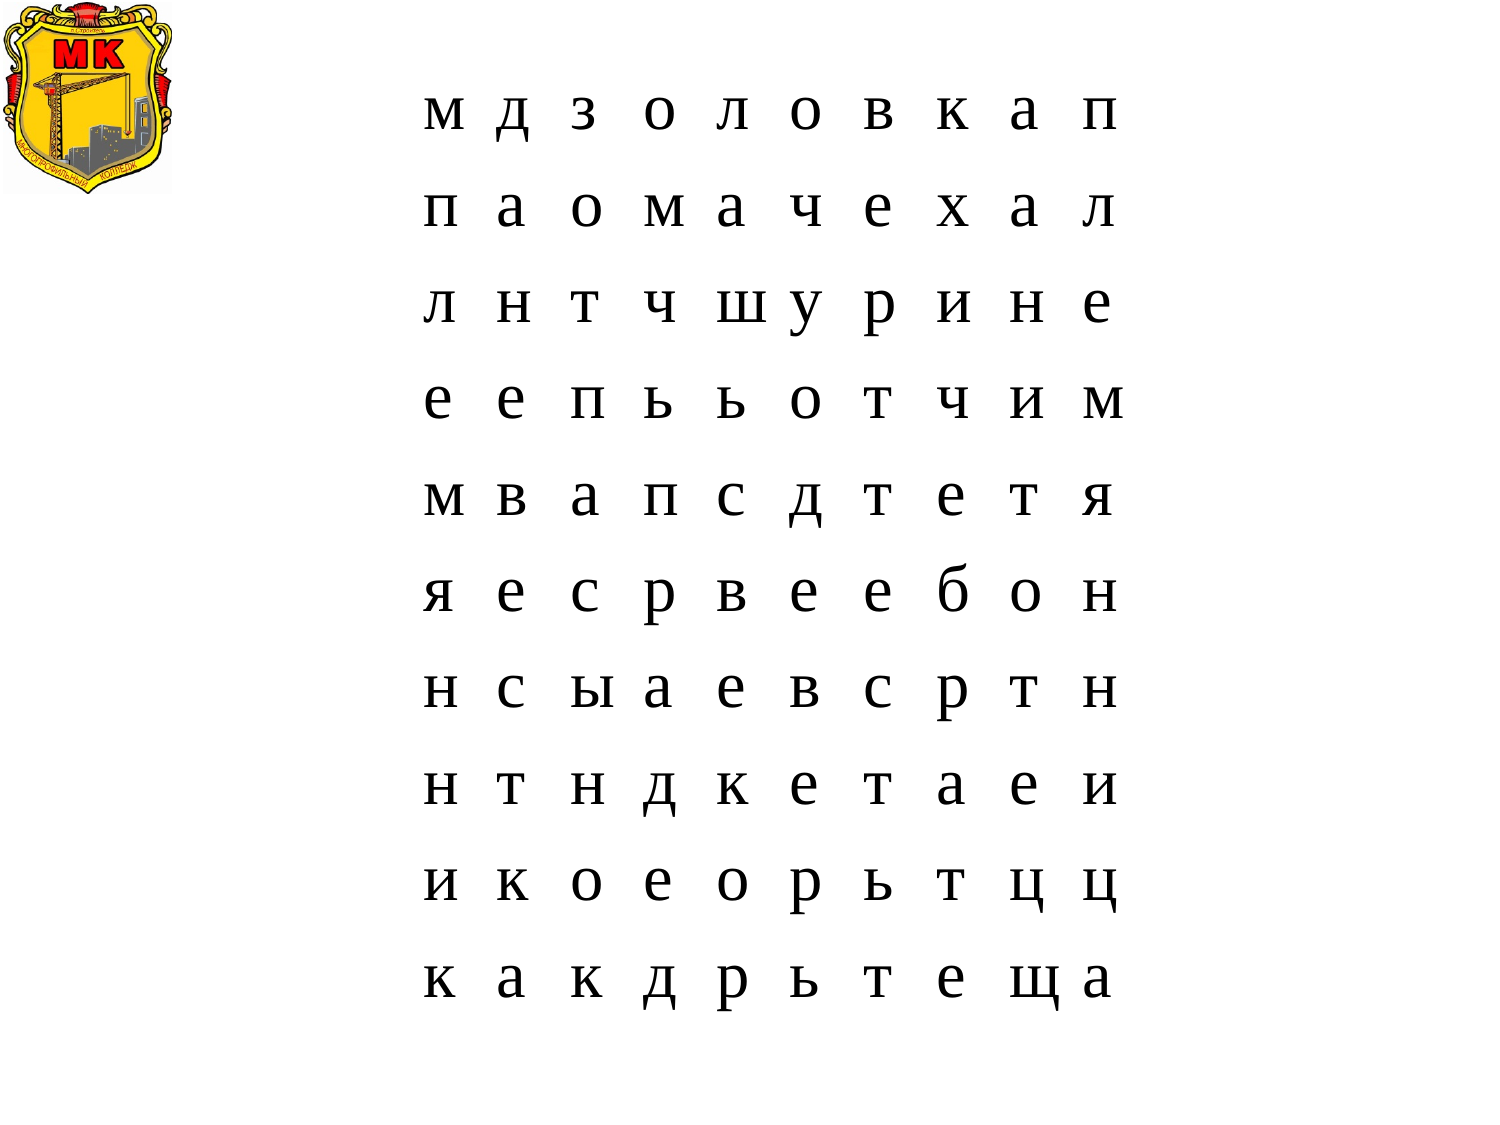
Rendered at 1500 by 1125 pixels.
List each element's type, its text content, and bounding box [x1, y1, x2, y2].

table_cell т [1005, 440, 1078, 536]
table_header л [712, 55, 785, 151]
table_cell и [1005, 344, 1078, 440]
table_cell н [566, 729, 639, 826]
table_cell м [639, 151, 712, 247]
table_cell е [1078, 247, 1152, 344]
table_cell в [712, 536, 785, 633]
table_header о [785, 55, 859, 151]
table_cell р [639, 536, 712, 633]
table_cell о [566, 151, 639, 247]
table_cell д [639, 922, 712, 1018]
table_header п [1078, 55, 1152, 151]
table_cell н [1005, 247, 1078, 344]
table_cell е [785, 536, 859, 633]
table_cell с [712, 440, 785, 536]
table_header о [639, 55, 712, 151]
table_cell б [932, 536, 1005, 633]
table_cell о [566, 826, 639, 922]
table_header а [1005, 55, 1078, 151]
table_cell е [1005, 729, 1078, 826]
table_cell е [639, 826, 712, 922]
table_cell е [492, 536, 566, 633]
table_cell ч [785, 151, 859, 247]
table_cell а [639, 633, 712, 729]
table_cell д [639, 729, 712, 826]
table_cell в [492, 440, 566, 536]
table_cell о [785, 344, 859, 440]
table_header к [932, 55, 1005, 151]
table_cell т [932, 826, 1005, 922]
table_cell т [859, 729, 932, 826]
table_cell т [859, 440, 932, 536]
table_cell а [492, 922, 566, 1018]
table_cell т [566, 247, 639, 344]
table_header м [419, 55, 492, 151]
table_cell д [785, 440, 859, 536]
table_header д [492, 55, 566, 151]
table_cell е [932, 440, 1005, 536]
table_cell а [712, 151, 785, 247]
table_cell ь [712, 344, 785, 440]
table_cell с [566, 536, 639, 633]
table_cell е [712, 633, 785, 729]
table_cell ь [639, 344, 712, 440]
table_cell т [859, 922, 932, 1018]
table_cell е [785, 729, 859, 826]
table_cell а [492, 151, 566, 247]
table_cell ы [566, 633, 639, 729]
table_cell щ [1005, 922, 1078, 1018]
table_cell т [492, 729, 566, 826]
table_cell а [932, 729, 1005, 826]
table_cell н [492, 247, 566, 344]
table_cell л [419, 247, 492, 344]
table_cell е [932, 922, 1005, 1018]
table_cell с [859, 633, 932, 729]
table_header з [566, 55, 639, 151]
table_cell и [1078, 729, 1152, 826]
table_cell п [639, 440, 712, 536]
table_cell т [859, 344, 932, 440]
table_cell с [492, 633, 566, 729]
table_cell н [1078, 536, 1152, 633]
table_cell ц [1078, 826, 1152, 922]
table_cell о [1005, 536, 1078, 633]
table_cell ь [859, 826, 932, 922]
table_cell е [419, 344, 492, 440]
table_cell о [712, 826, 785, 922]
table_cell ц [1005, 826, 1078, 922]
table_cell и [932, 247, 1005, 344]
table_cell ш [712, 247, 785, 344]
table_cell н [419, 633, 492, 729]
table_cell е [859, 536, 932, 633]
table_cell ч [639, 247, 712, 344]
table_cell и [419, 826, 492, 922]
table_cell л [1078, 151, 1152, 247]
table_cell ч [932, 344, 1005, 440]
table_cell у [785, 247, 859, 344]
table_cell я [1078, 440, 1152, 536]
table_cell а [1005, 151, 1078, 247]
table_cell р [932, 633, 1005, 729]
table_cell к [492, 826, 566, 922]
table_cell а [1078, 922, 1152, 1018]
table_cell н [419, 729, 492, 826]
table_cell м [1078, 344, 1152, 440]
table_cell я [419, 536, 492, 633]
table_cell к [566, 922, 639, 1018]
table_cell п [566, 344, 639, 440]
table_cell в [785, 633, 859, 729]
table_cell р [785, 826, 859, 922]
table_cell е [492, 344, 566, 440]
table_header в [859, 55, 932, 151]
table_cell к [419, 922, 492, 1018]
table_cell р [859, 247, 932, 344]
table_cell т [1005, 633, 1078, 729]
table_cell н [1078, 633, 1152, 729]
table_cell х [932, 151, 1005, 247]
picture [3, 2, 172, 194]
table_cell р [712, 922, 785, 1018]
table_cell е [859, 151, 932, 247]
table_cell к [712, 729, 785, 826]
table_cell п [419, 151, 492, 247]
table_cell м [419, 440, 492, 536]
table_cell ь [785, 922, 859, 1018]
table_cell а [566, 440, 639, 536]
